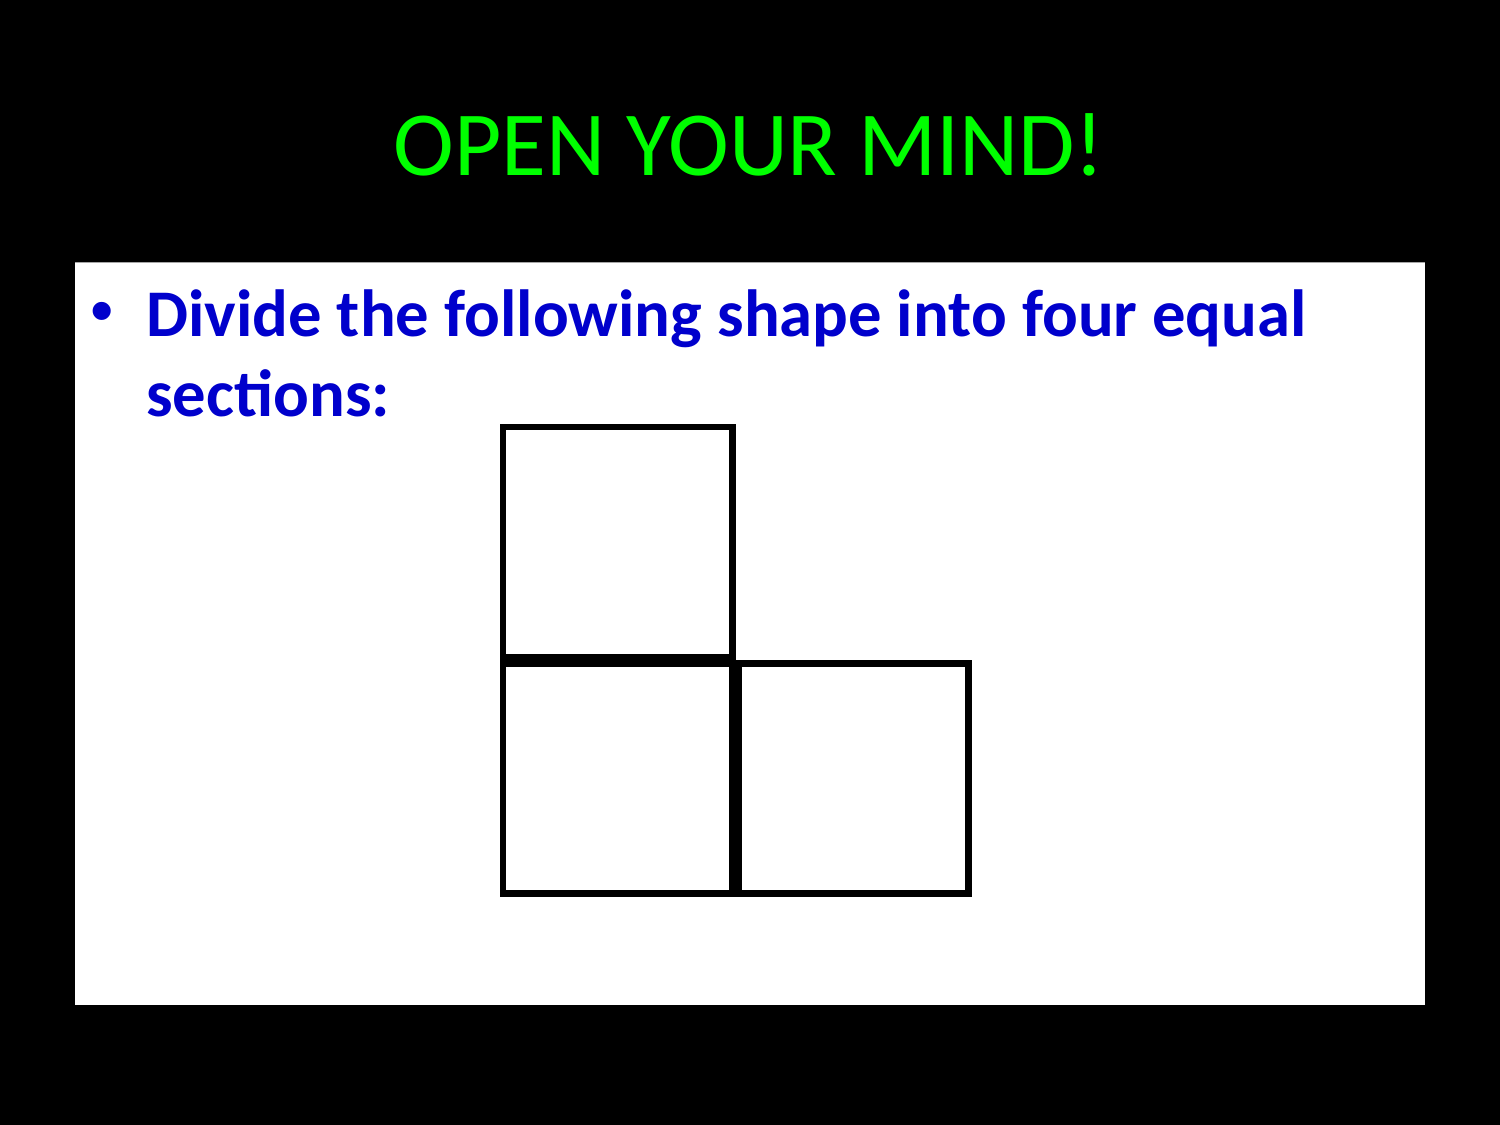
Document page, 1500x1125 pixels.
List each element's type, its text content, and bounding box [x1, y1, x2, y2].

picture [499, 424, 1026, 951]
title OPEN YOUR MIND! [75, 45, 1425, 233]
list Divide the following shape into four equal sections: [75, 262, 1425, 1005]
